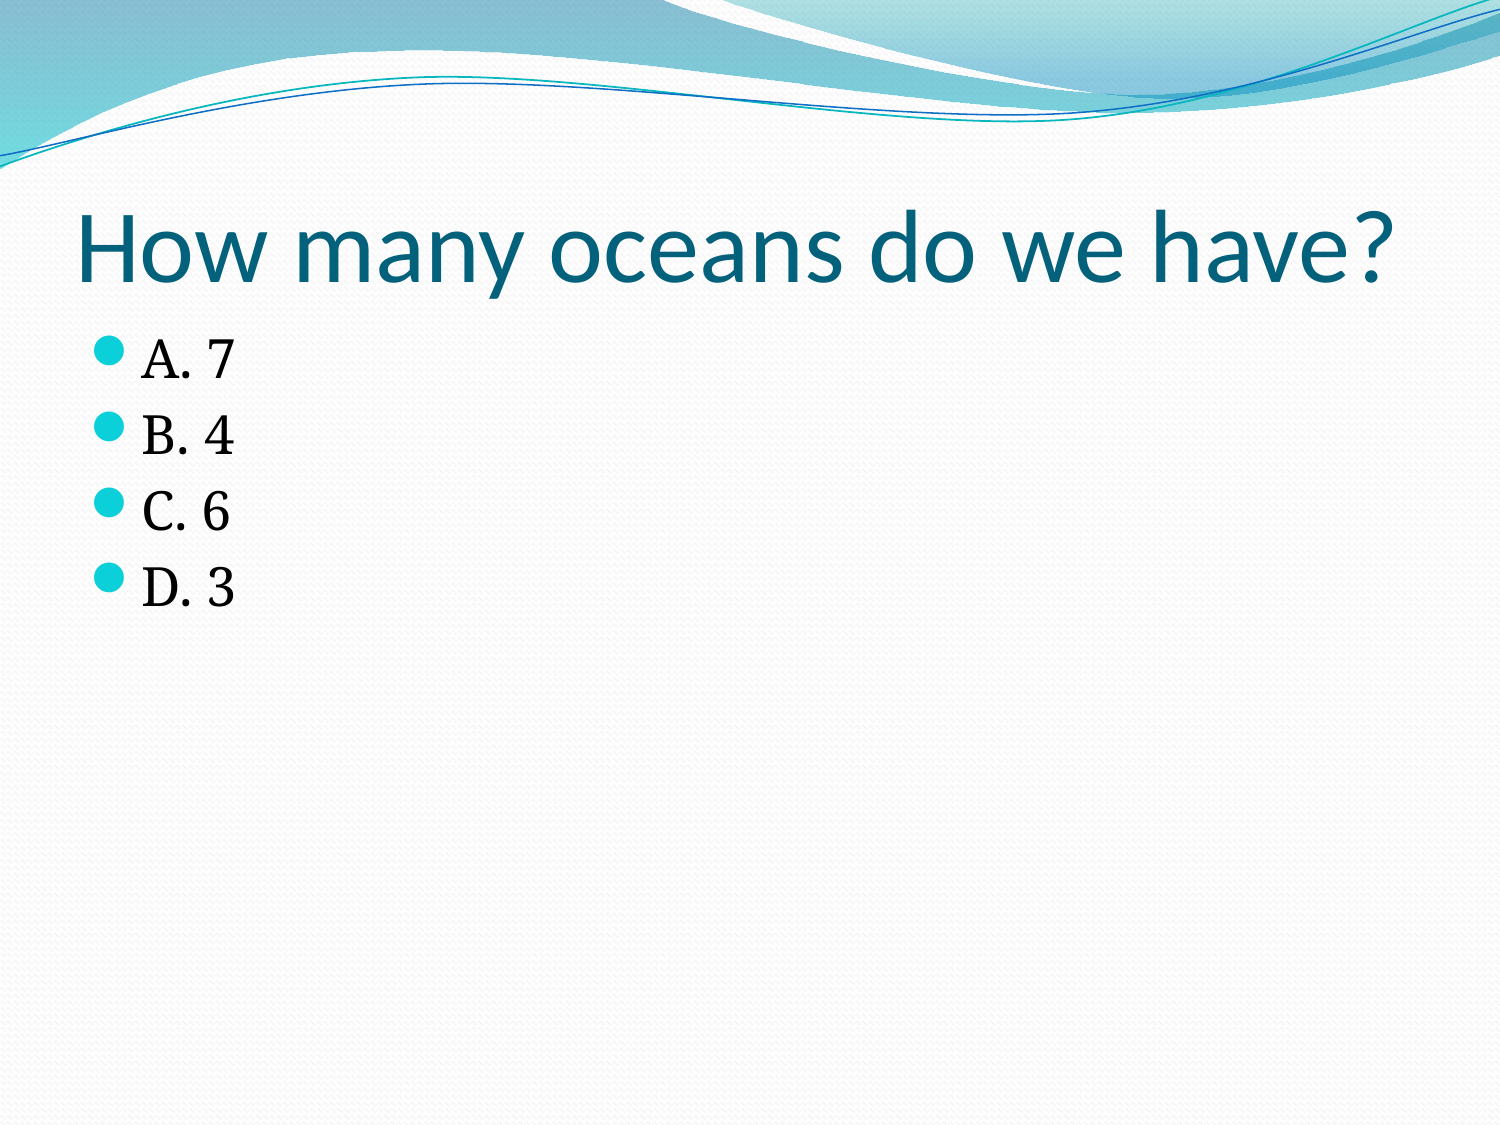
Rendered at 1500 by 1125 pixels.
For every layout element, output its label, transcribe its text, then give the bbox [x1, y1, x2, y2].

title How many oceans do we have? [75, 115, 1425, 303]
list A. 7 B. 4 C. 6 D. 3 [75, 317, 1425, 1038]
